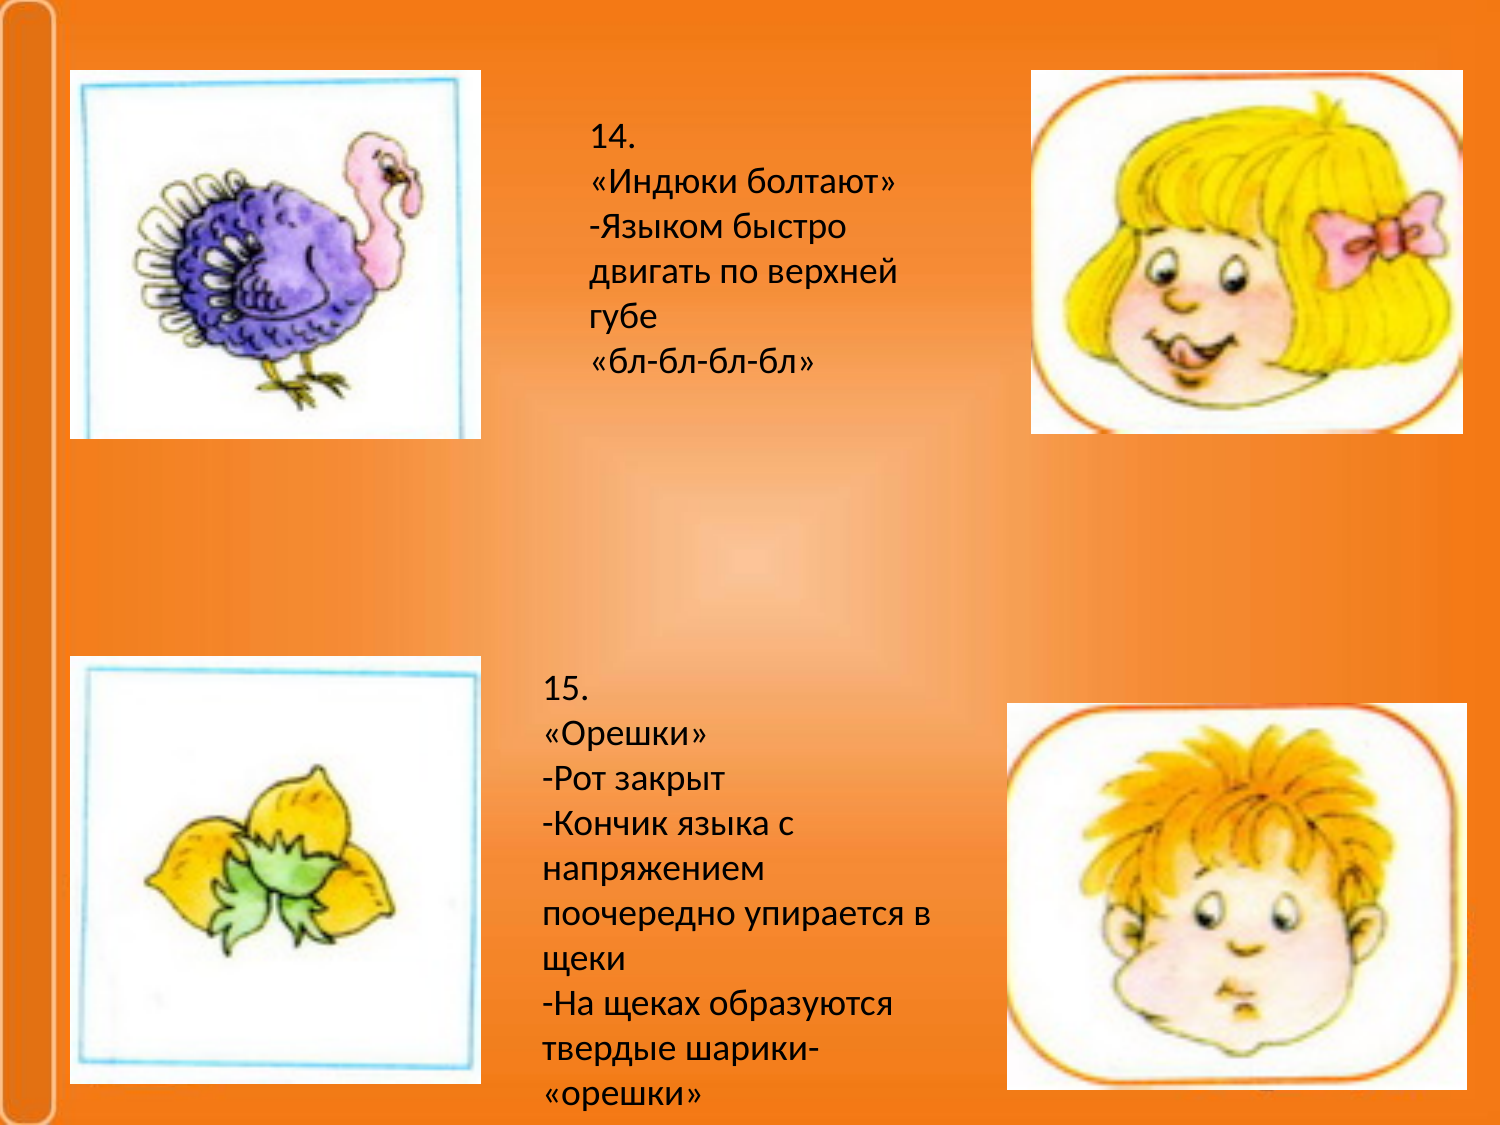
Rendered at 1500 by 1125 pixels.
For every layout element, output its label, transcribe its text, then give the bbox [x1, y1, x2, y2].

picture [0, 0, 1500, 1125]
title 14. «Индюки болтают» -Языком быстро двигать по верхней губе «бл-бл-бл-бл» [574, 58, 985, 434]
text_box 15. «Орешки» -Рот закрыт -Кончик языка с напряжением поочередно упирается в щеки -На щеках образуются твердые шарики- «орешки» [527, 655, 950, 1121]
